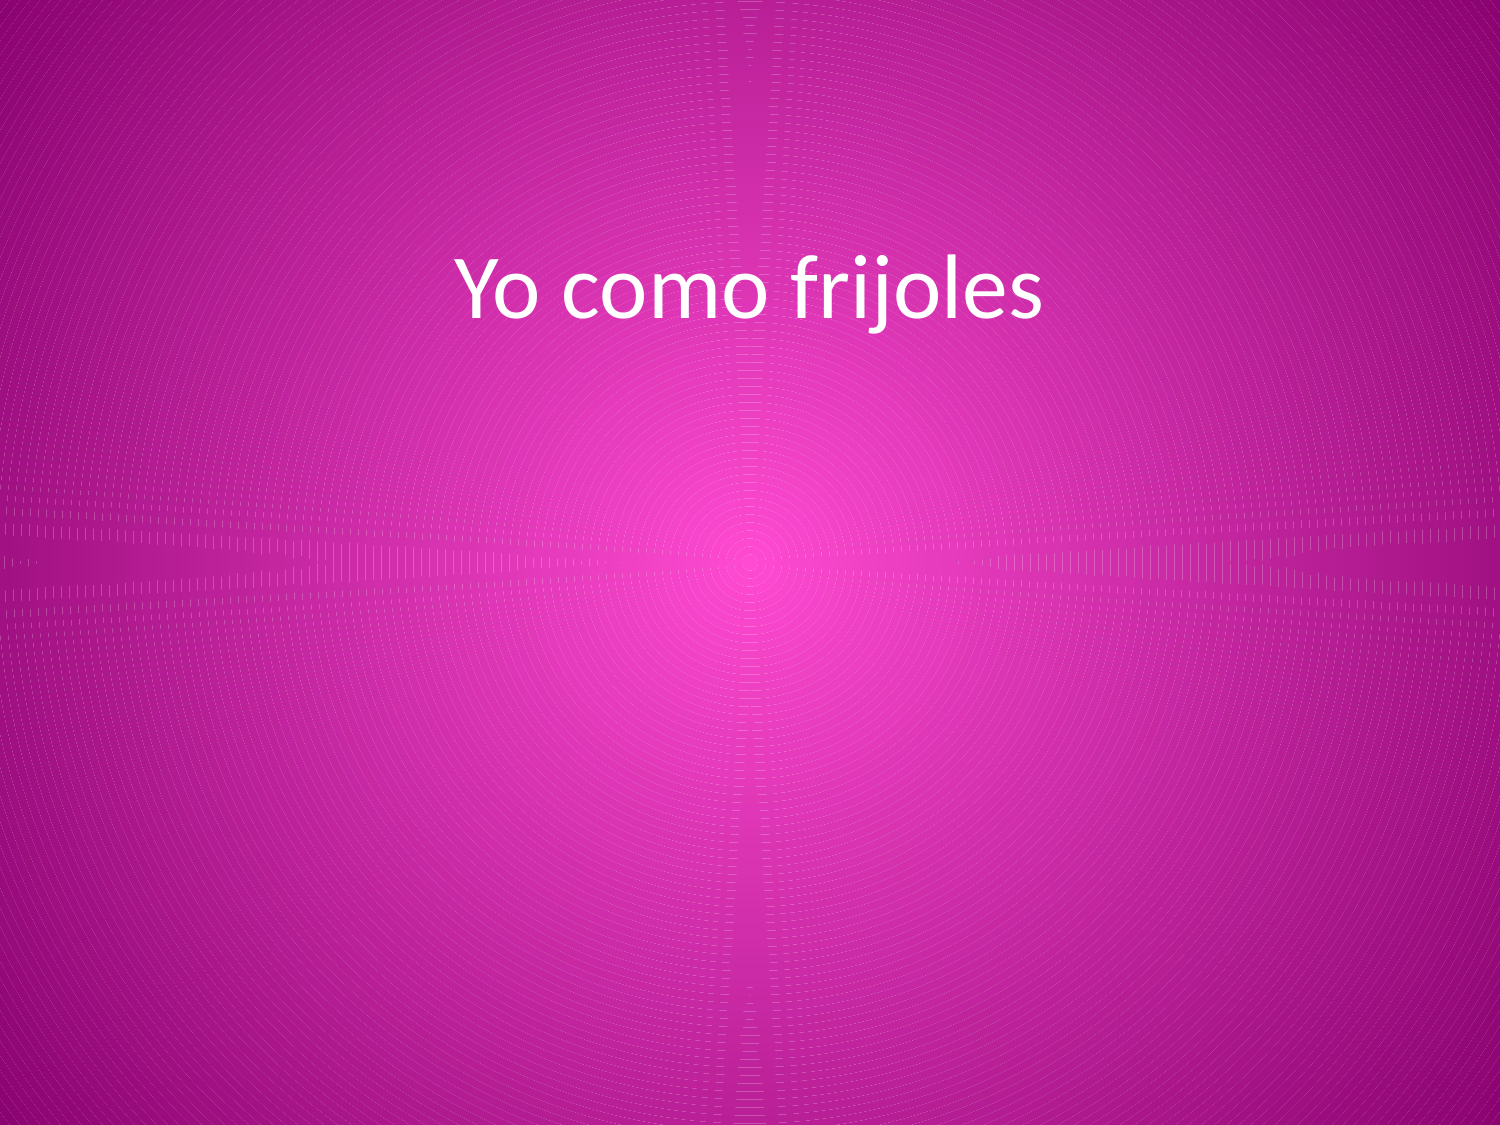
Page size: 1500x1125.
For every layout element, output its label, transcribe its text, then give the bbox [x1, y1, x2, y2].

title Yo como frijoles [75, 45, 1425, 519]
